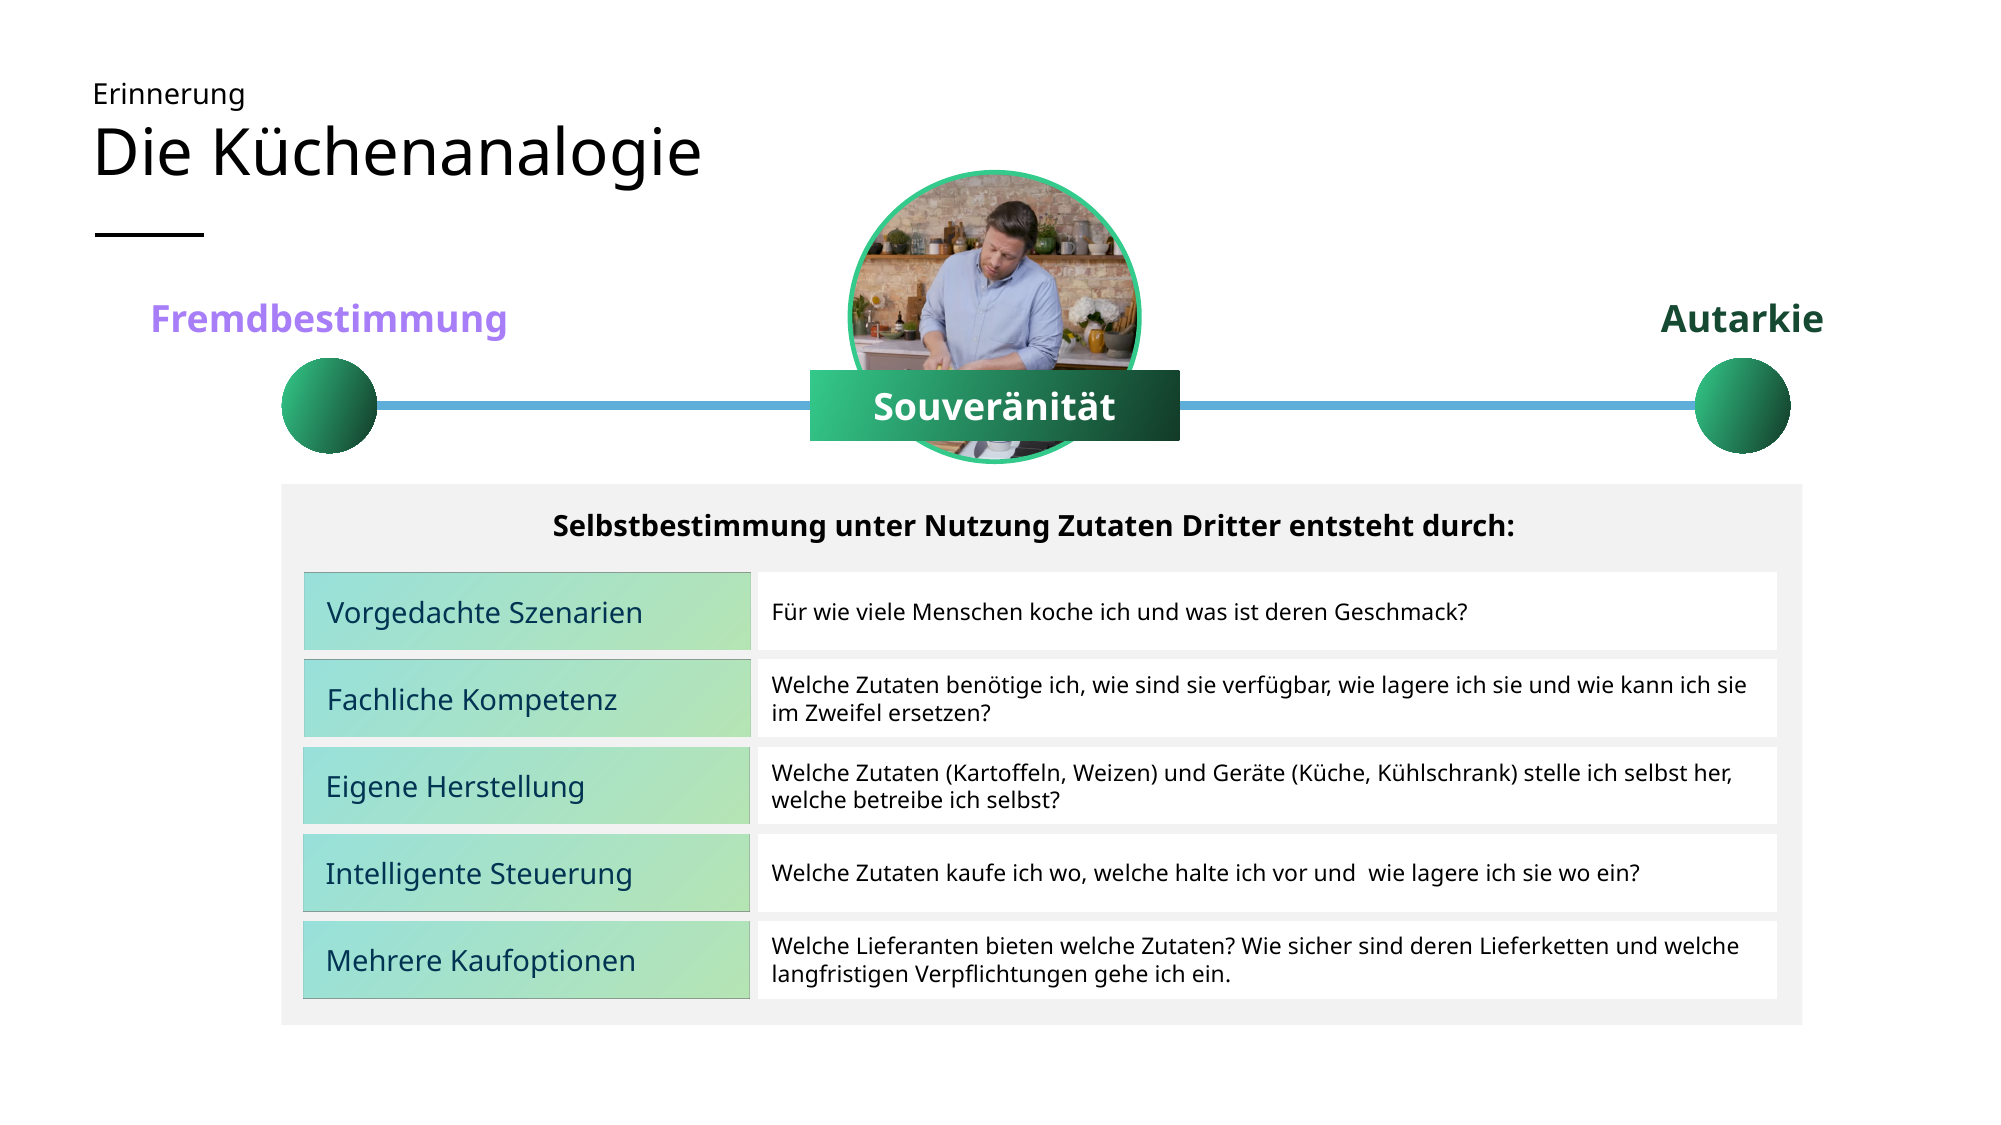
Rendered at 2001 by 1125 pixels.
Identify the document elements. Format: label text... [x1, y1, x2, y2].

text_box Selbstbestimmung unter Nutzung Zutaten Dritter entsteht durch: [281, 484, 1803, 1025]
title Erinnerung Die Küchenanalogie [77, 67, 1803, 197]
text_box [281, 358, 1791, 454]
text_box [849, 171, 1140, 358]
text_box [756, 571, 1778, 1000]
text_box [946, 454, 1043, 463]
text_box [301, 571, 752, 1000]
